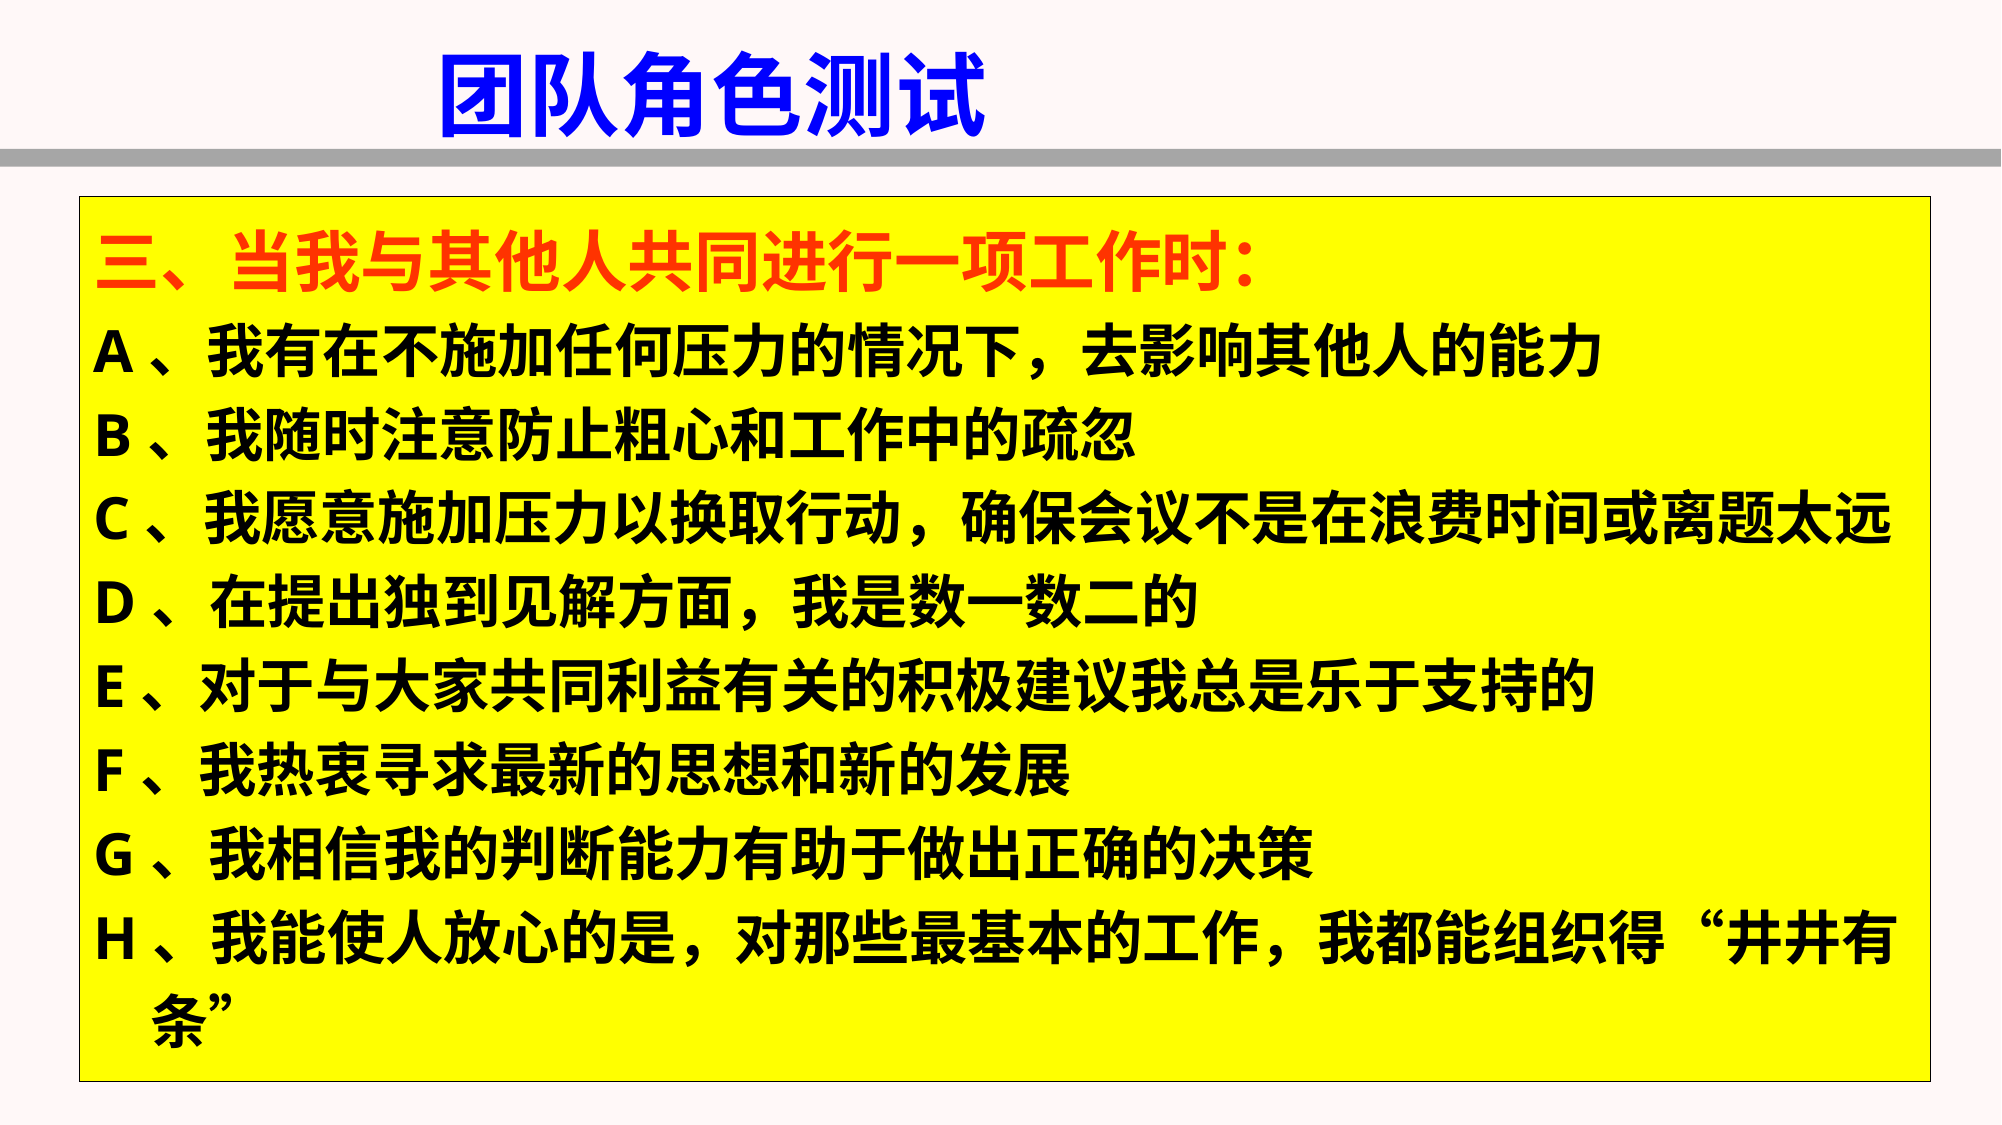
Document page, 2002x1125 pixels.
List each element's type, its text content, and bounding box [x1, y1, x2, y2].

list 三、当我与其他人共同进行一项工作时： A、我有在不施加任何压力的情况下，去影响其他人的能力 B、我随时注意防止粗心和工作中的疏忽 C、我愿意施加压力以换取行动，确保会议不是在浪费时间或离题太远 D、在提出独到见解方面，我是数一数二的 E、对于与大家共同利益有关的积极建议我总是乐于支持的 F、我热衷寻求最新的思想和新的发展 G、我相信我的判断能力有助于做出正确的决策 H、我能使人放心的是，对那些最基本的工作，我都能组织得“井井有条” [79, 196, 1931, 1082]
title 团队角色测试 [421, 31, 1002, 234]
